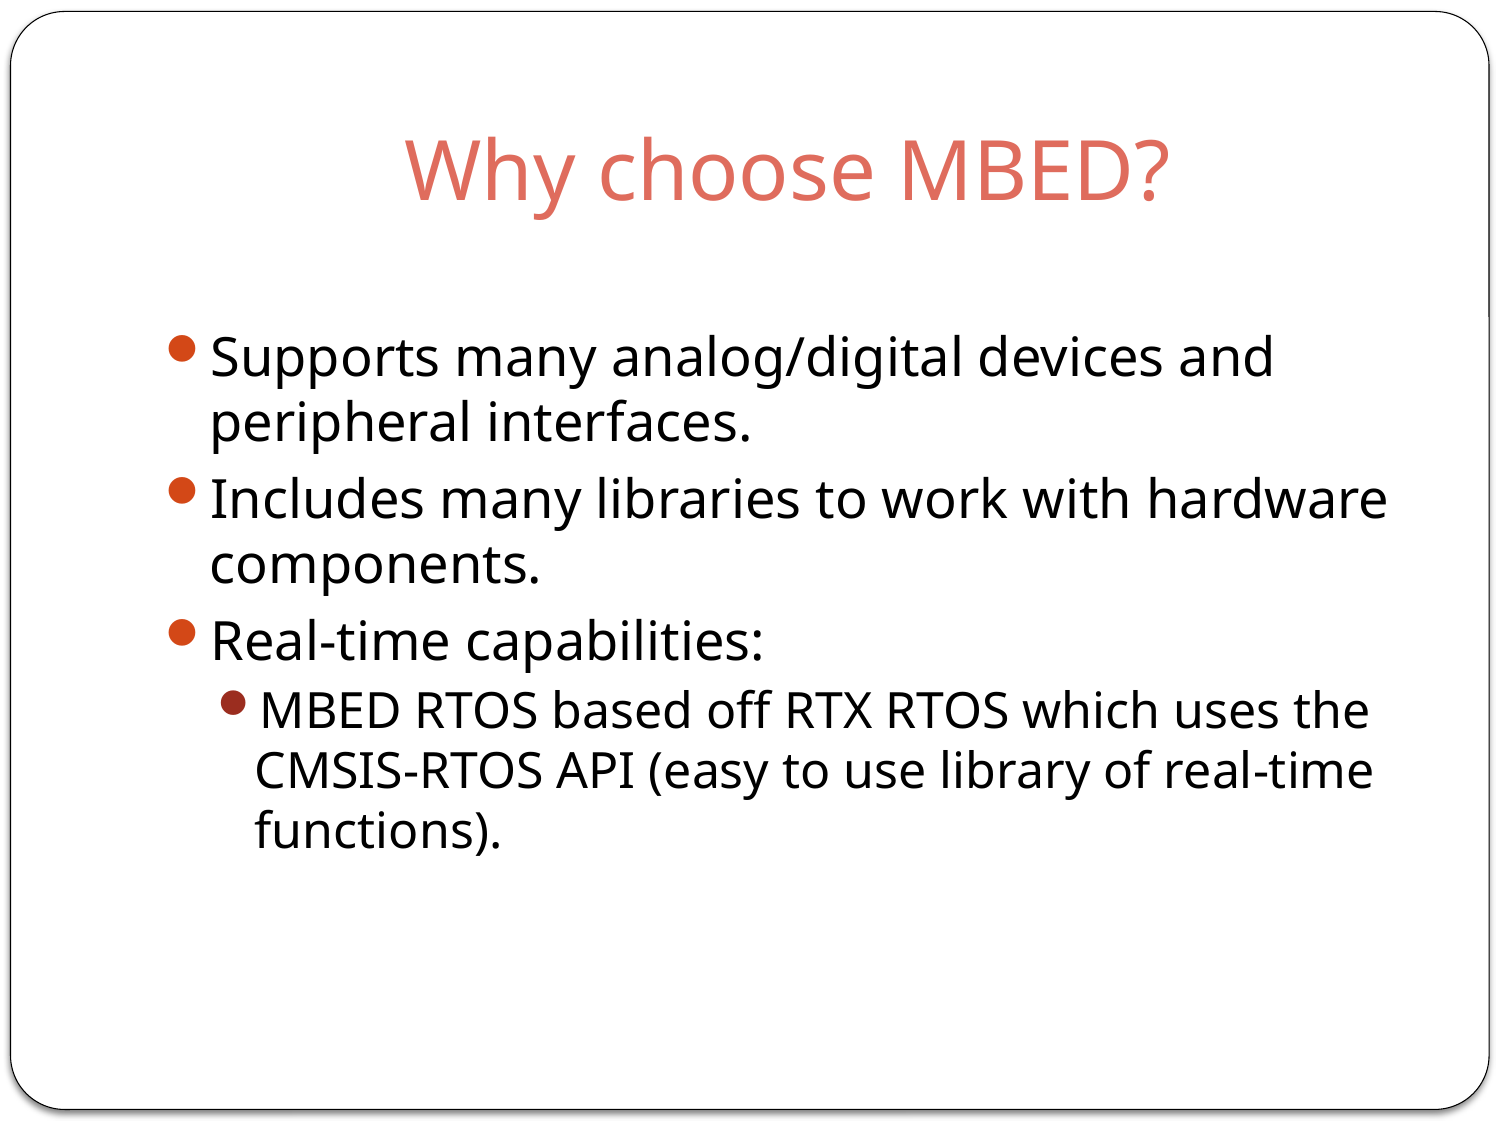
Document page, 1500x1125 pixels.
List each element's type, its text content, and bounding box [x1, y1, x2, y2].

title Why choose MBED? [150, 45, 1425, 233]
list Supports many analog/digital devices and peripheral interfaces. Includes many libraries to work with hardware components. Real-time capabilities: MBED RTOS based off RTX RTOS which uses the CMSIS-RTOS API (easy to use library of real-time functions). [150, 237, 1425, 988]
